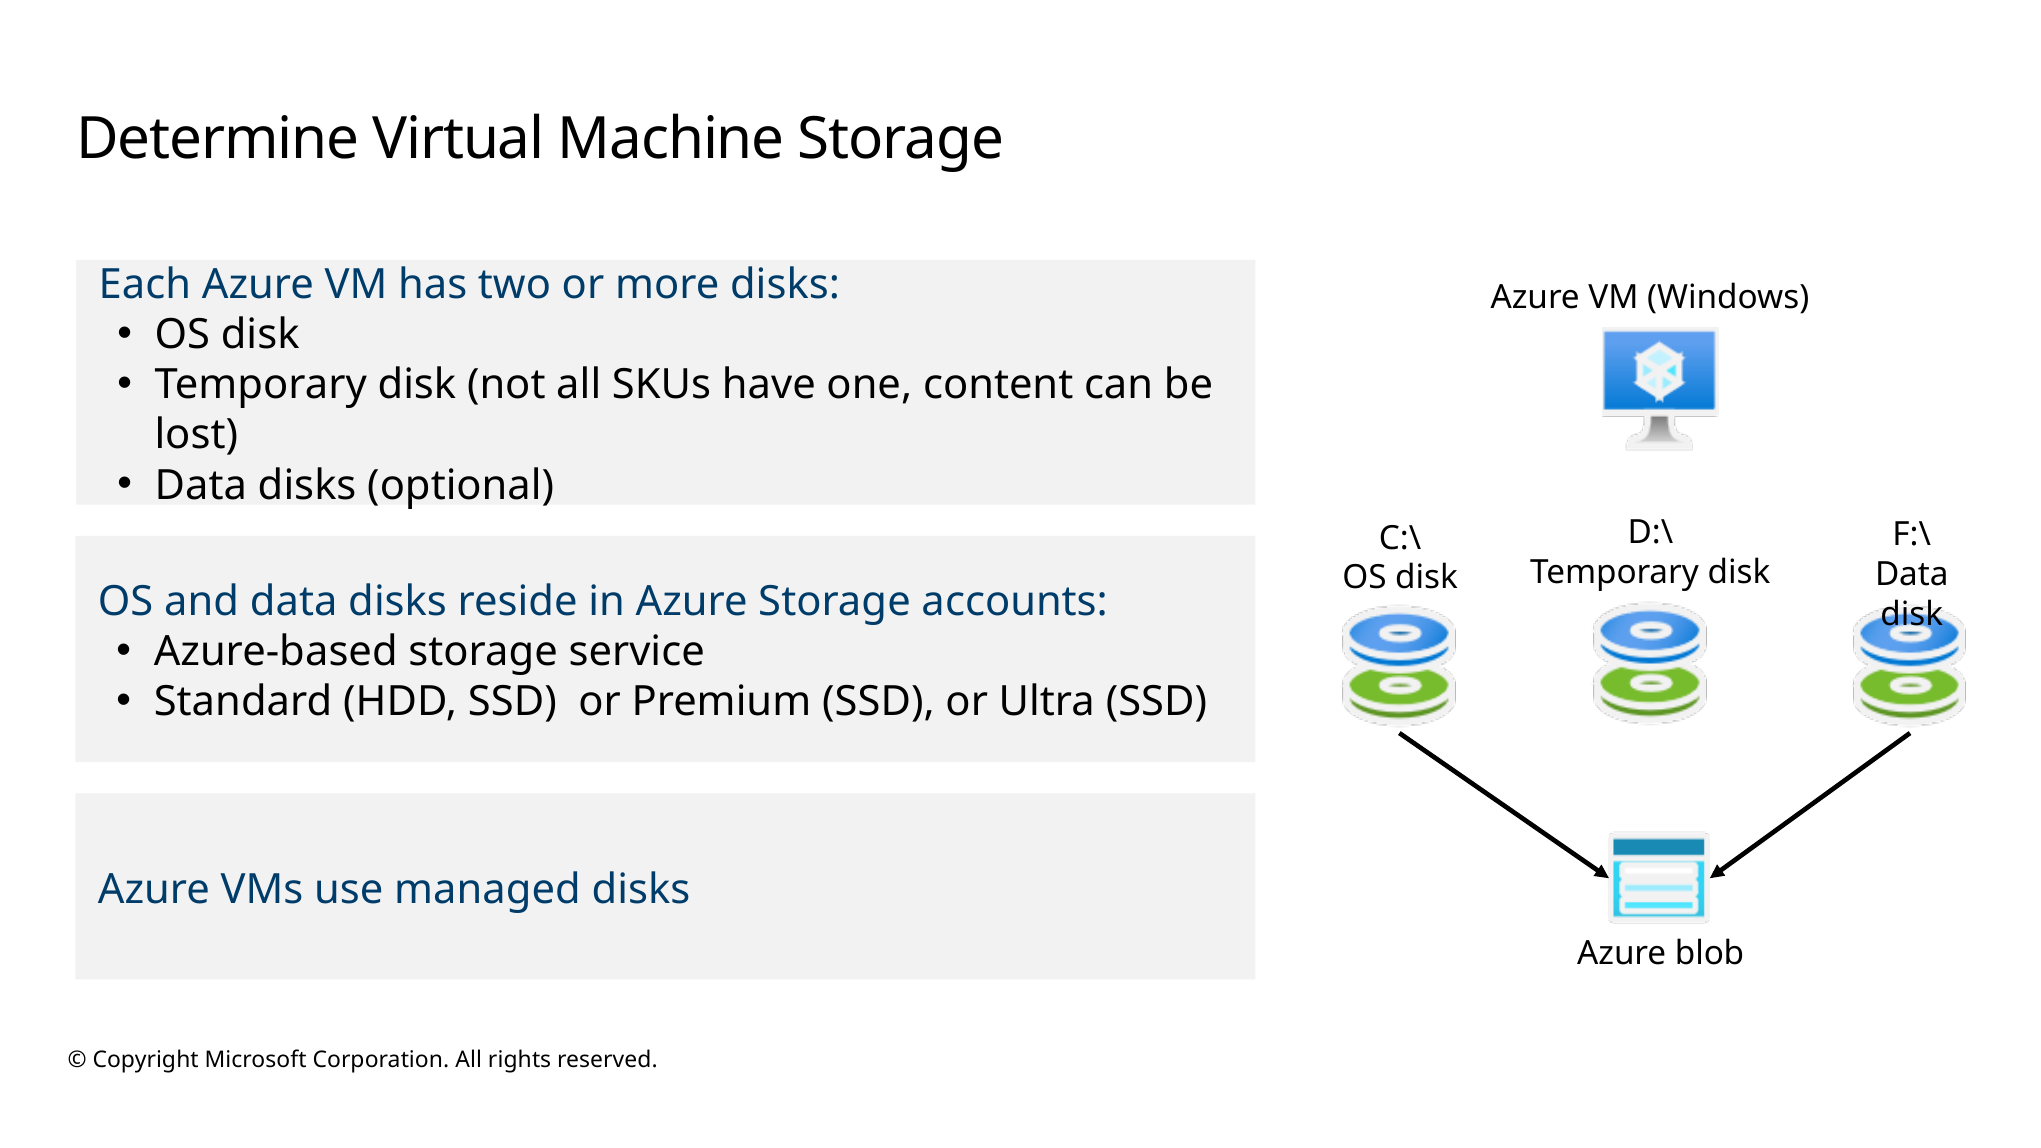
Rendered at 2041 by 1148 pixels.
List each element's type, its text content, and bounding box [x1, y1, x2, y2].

title Determine Virtual Machine Storage [76, 93, 1968, 230]
text_box OS and data disks reside in Azure Storage accounts: Azure-based storage service Standard (HDD, SSD) or Premium (SSD), or Ultra (SSD) [75, 535, 1256, 763]
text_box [1316, 267, 2000, 980]
text_box Each Azure VM has two or more disks: OS disk Temporary disk (not all SKUs have one, content can be lost) Data disks (optional) [76, 259, 1256, 505]
text_box Azure VMs use managed disks [75, 793, 1256, 980]
